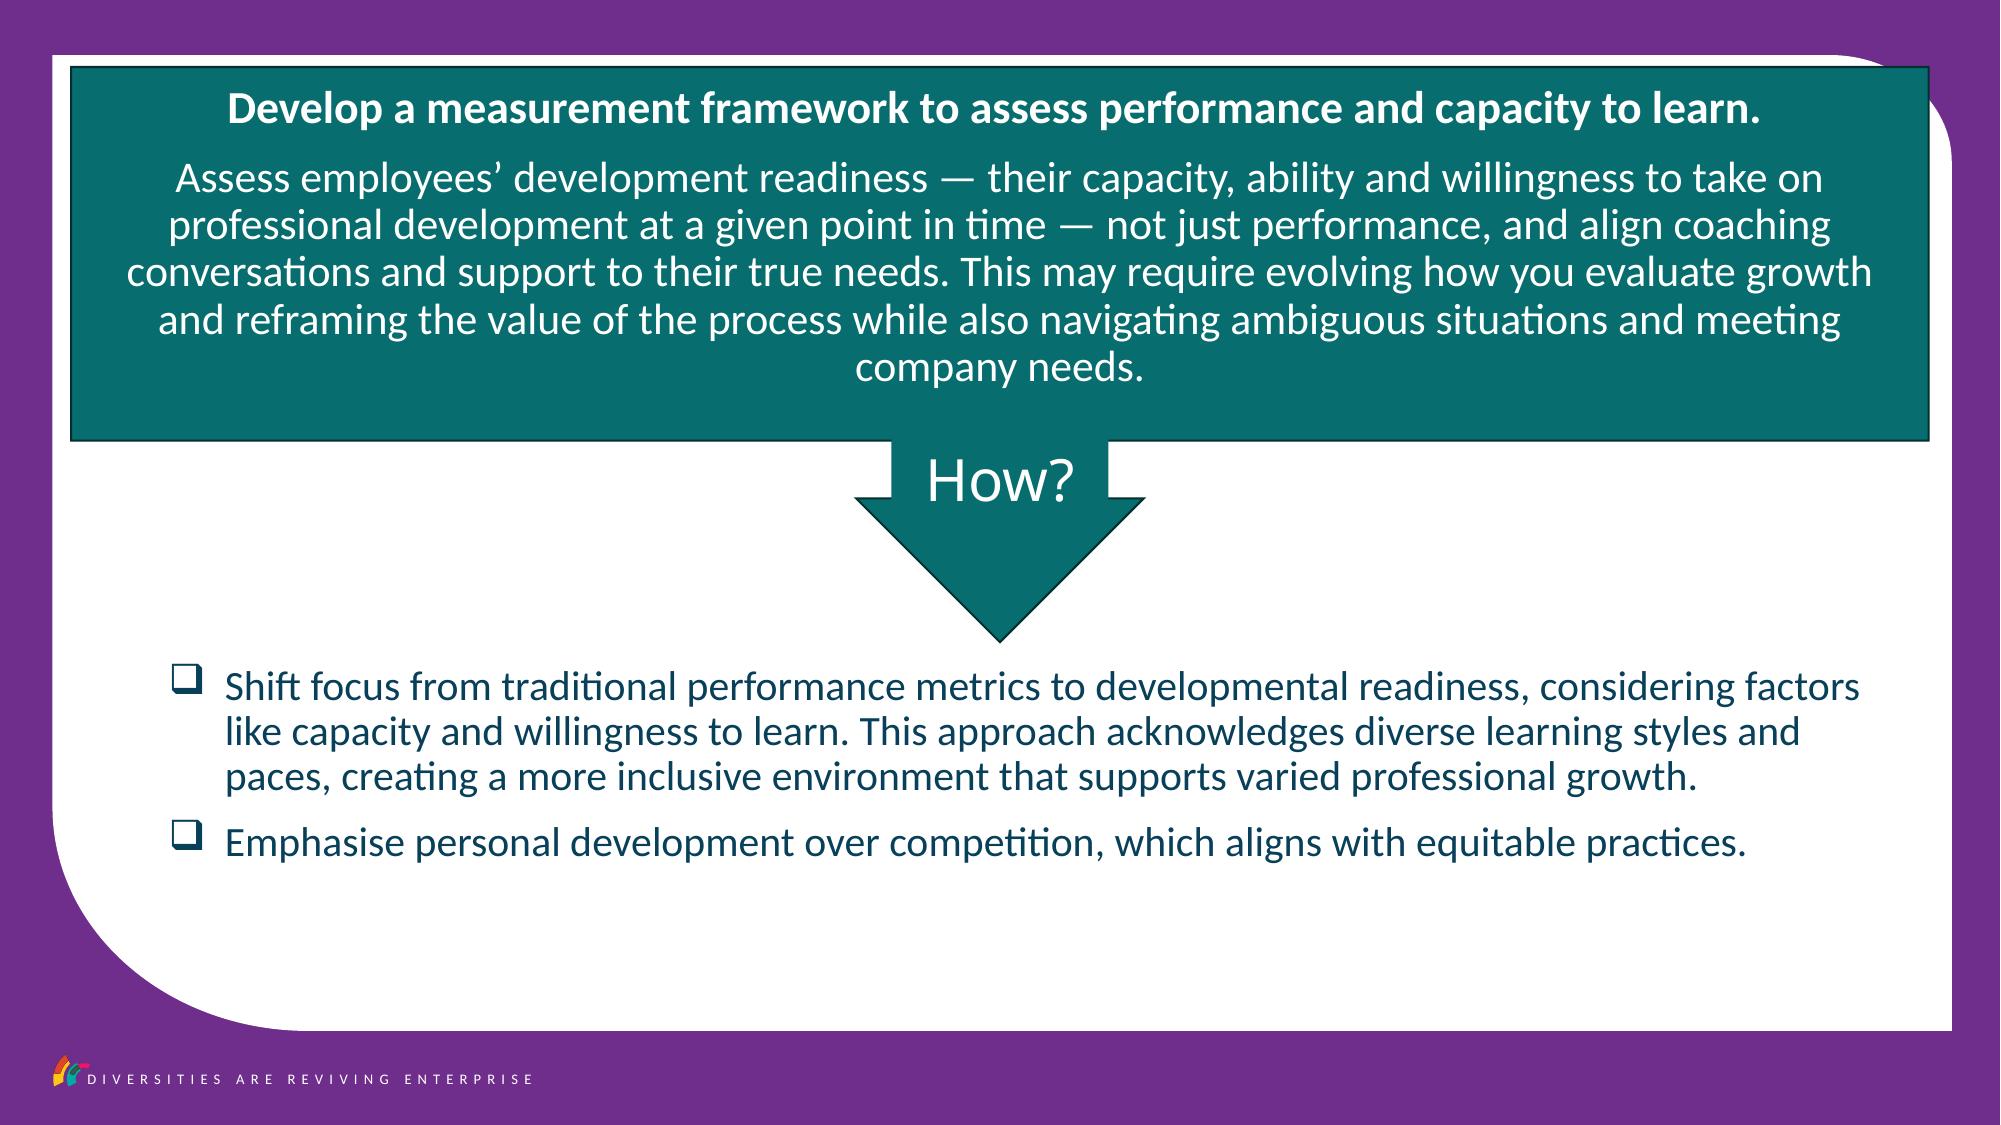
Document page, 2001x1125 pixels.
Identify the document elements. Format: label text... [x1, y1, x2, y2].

text_box How? [891, 435, 1109, 521]
text_box [70, 65, 1930, 442]
list Develop a measurement framework to assess performance and capacity to learn. Assess employees’ development readiness — their capacity, ability and willingness to take on professional development at a given point in time — not just performance, and align coaching conversations and support to their true needs. This may require evolving how you evaluate growth and reframing the value of the process while also navigating ambiguous situations and meeting company needs. [102, 76, 1898, 209]
text_box [853, 497, 1147, 644]
list Shift focus from traditional performance metrics to developmental readiness, considering factors like capacity and willingness to learn. This approach acknowledges diverse learning styles and paces, creating a more inclusive environment that supports varied professional growth. Emphasise personal development over competition, which aligns with equitable practices. [153, 657, 1887, 948]
